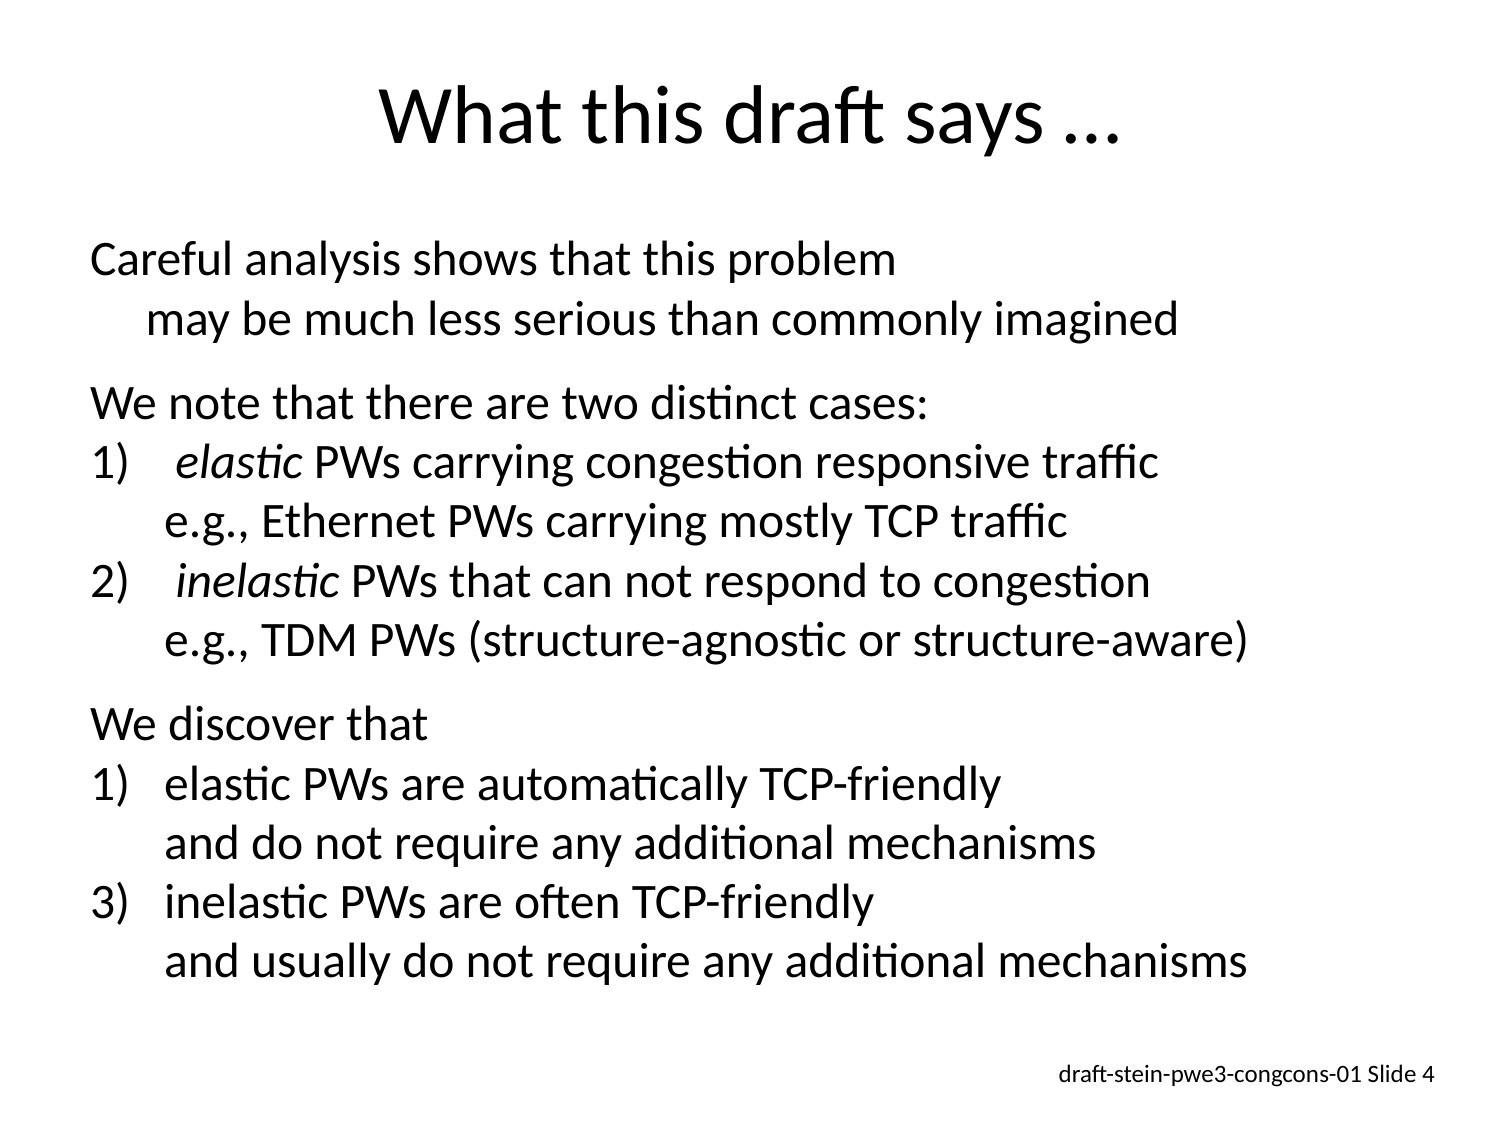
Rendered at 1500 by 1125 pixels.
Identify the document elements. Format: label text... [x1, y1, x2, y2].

list Careful analysis shows that this problem may be much less serious than commonly imagined We note that there are two distinct cases: elastic PWs carrying congestion responsive traffic e.g., Ethernet PWs carrying mostly TCP traffic inelastic PWs that can not respond to congestion e.g., TDM PWs (structure-agnostic or structure-aware) We discover that 1) elastic PWs are automatically TCP-friendly and do not require any additional mechanisms inelastic PWs are often TCP-friendly and usually do not require any additional mechanisms [75, 218, 1425, 1005]
slide_number draft-stein-pwe3-congcons-01 Slide 4 [1043, 1042, 1457, 1103]
title What this draft says … [75, 45, 1425, 175]
